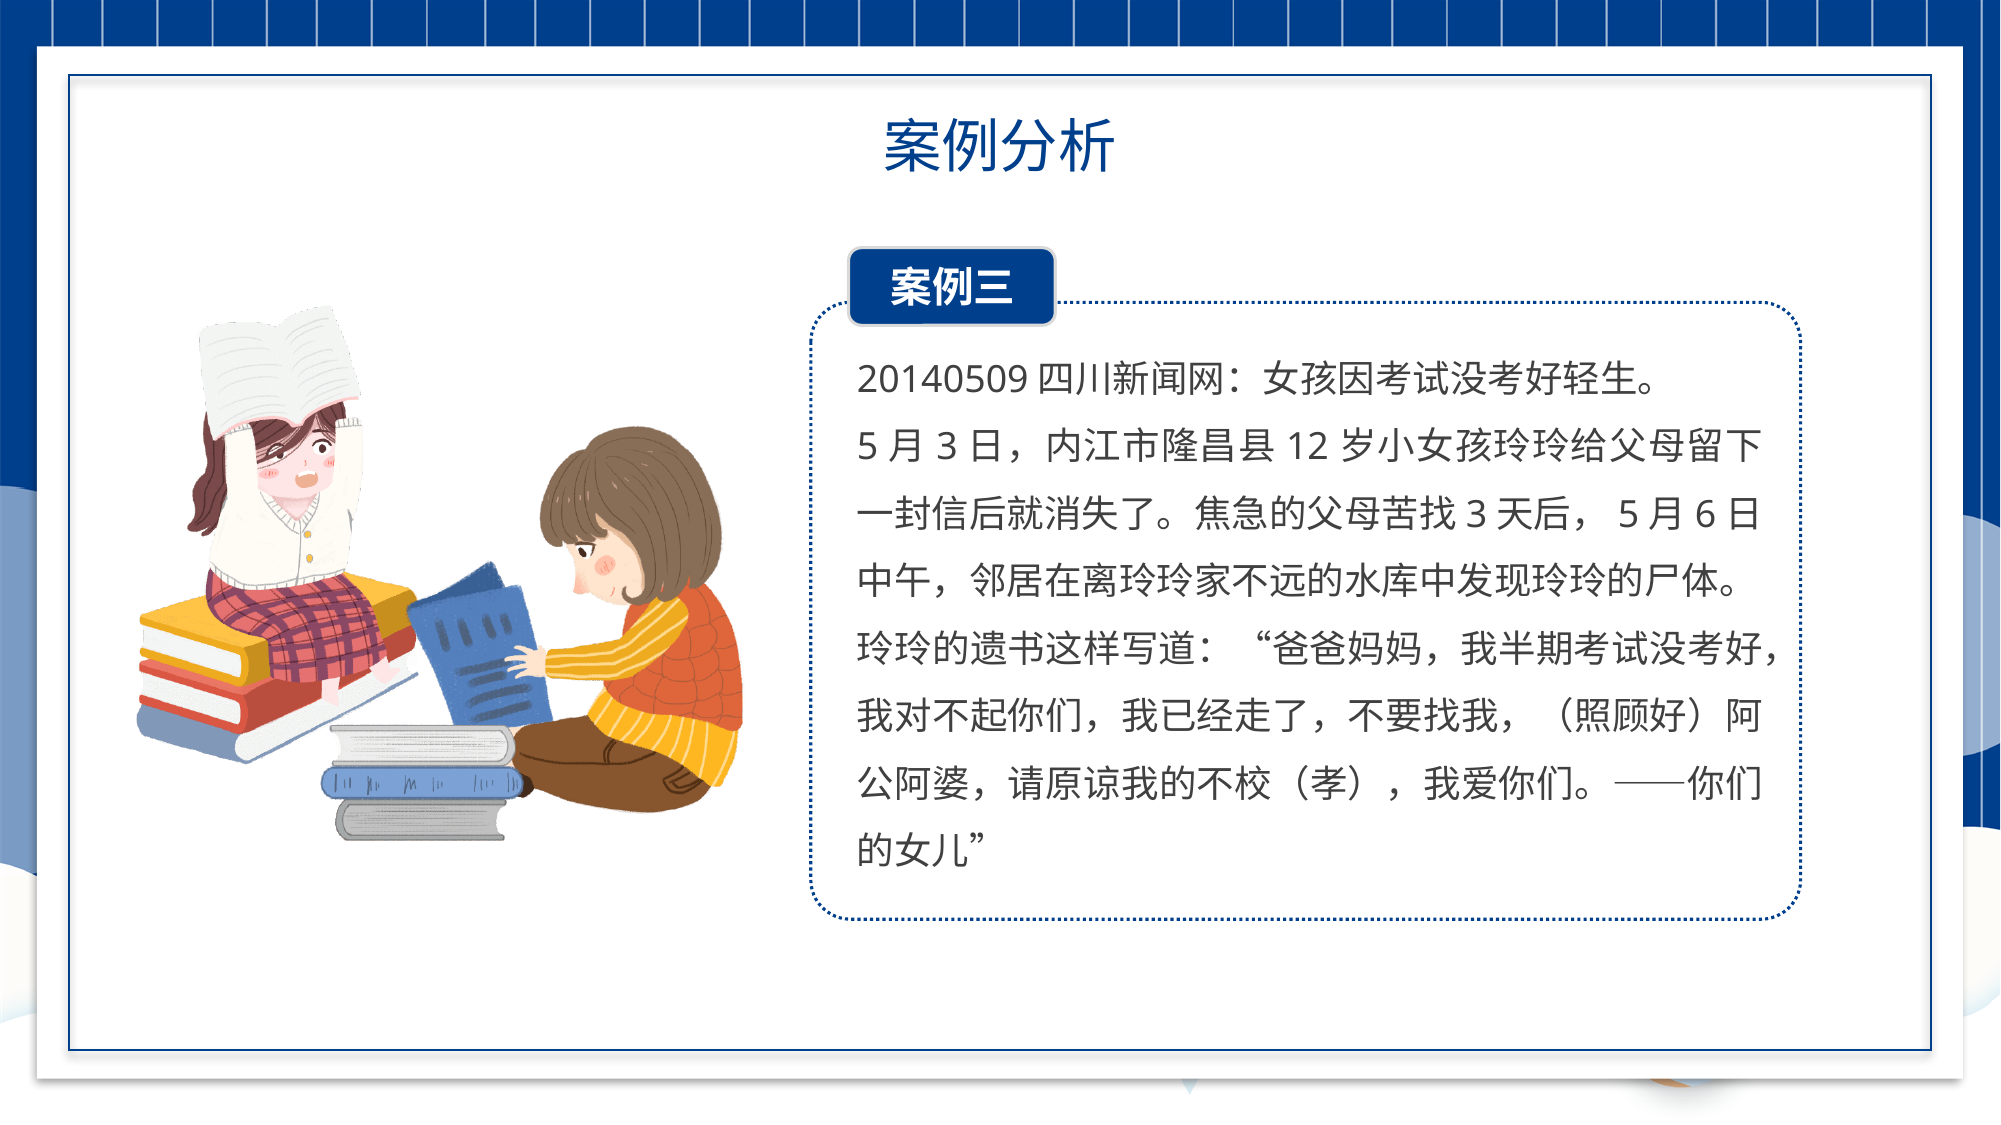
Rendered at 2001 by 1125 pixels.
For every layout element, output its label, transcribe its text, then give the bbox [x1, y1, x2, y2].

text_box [810, 247, 1801, 920]
text_box 案例分析 [541, 101, 1458, 186]
picture [0, 0, 2001, 1125]
